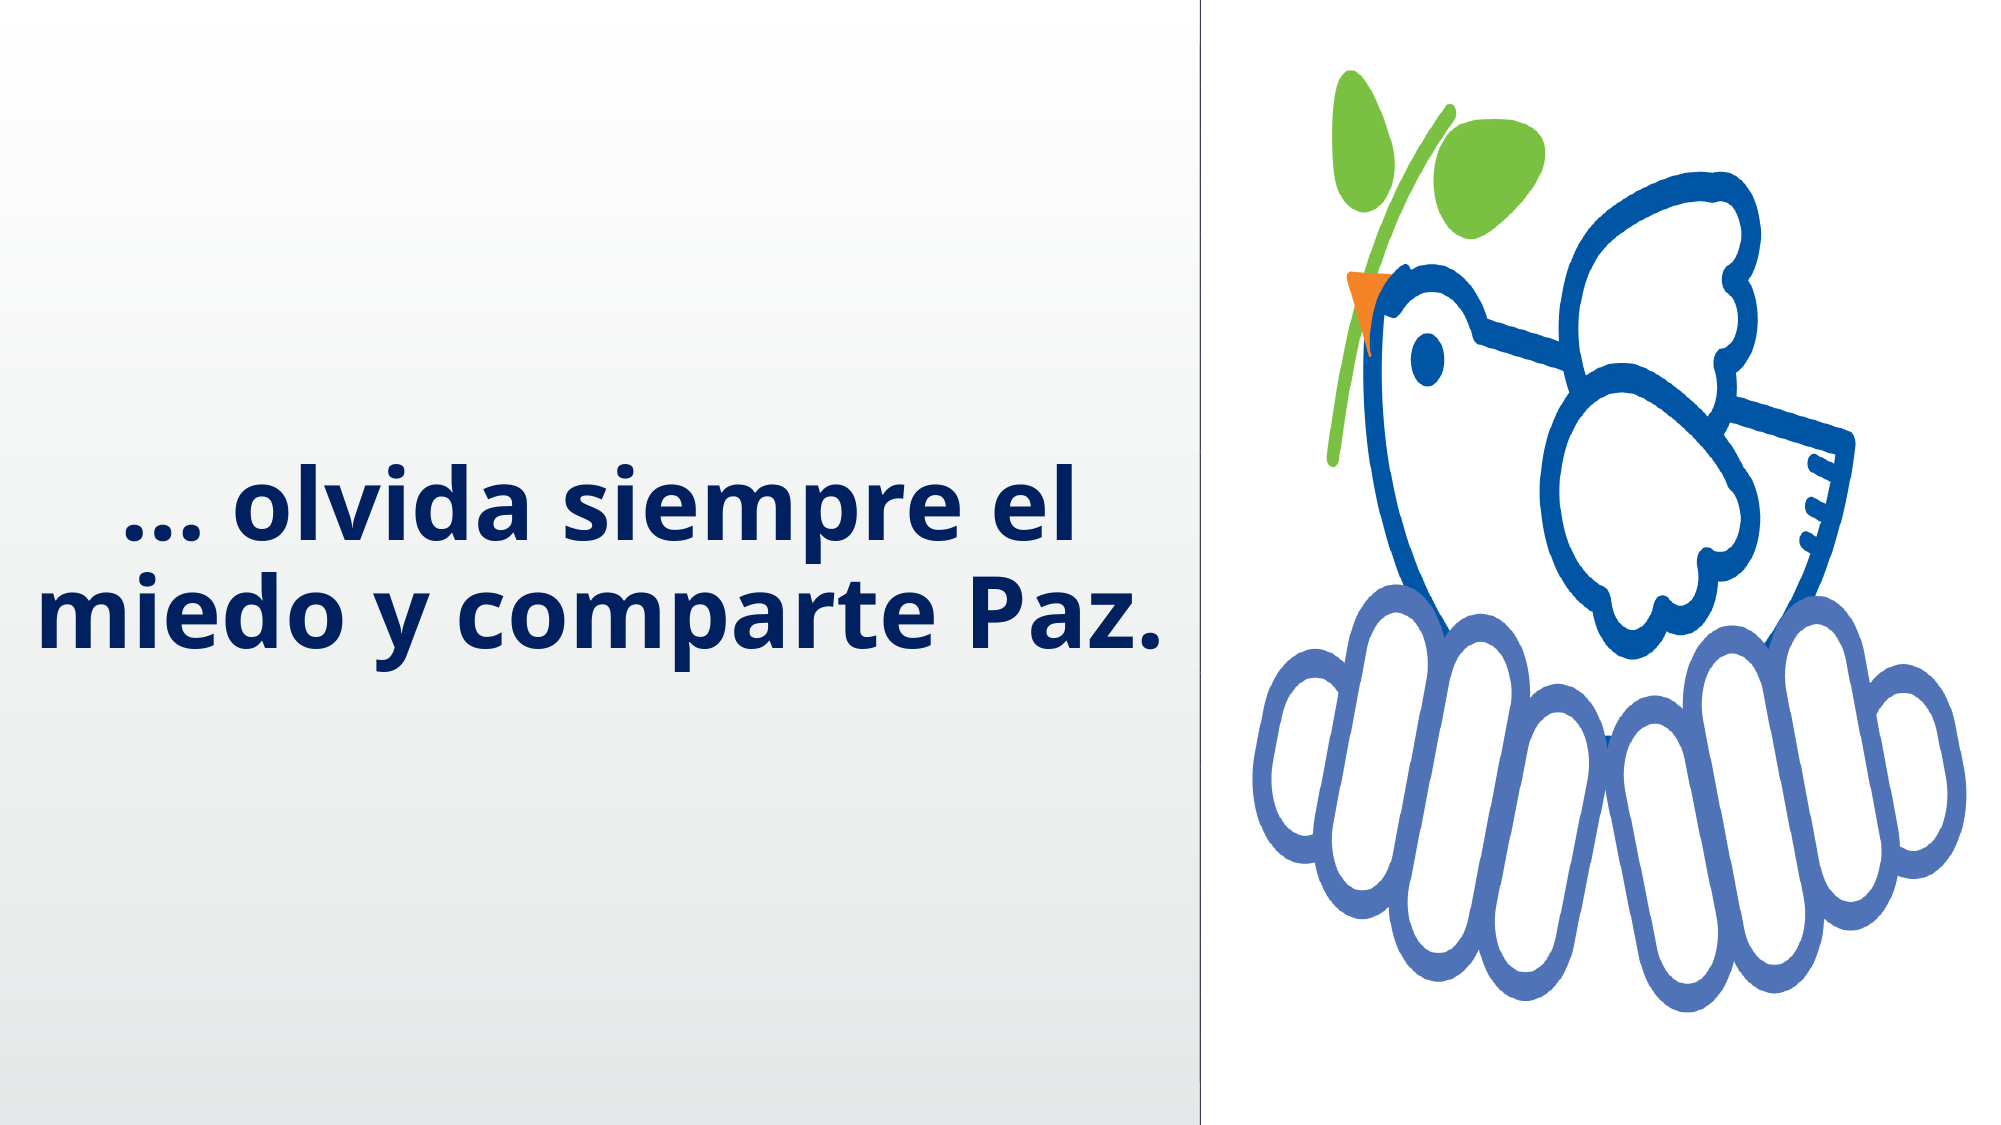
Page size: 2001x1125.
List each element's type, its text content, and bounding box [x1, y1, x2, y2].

title … olvida siempre el miedo y comparte Paz. [0, 0, 1200, 1125]
picture [1200, 0, 2000, 1125]
